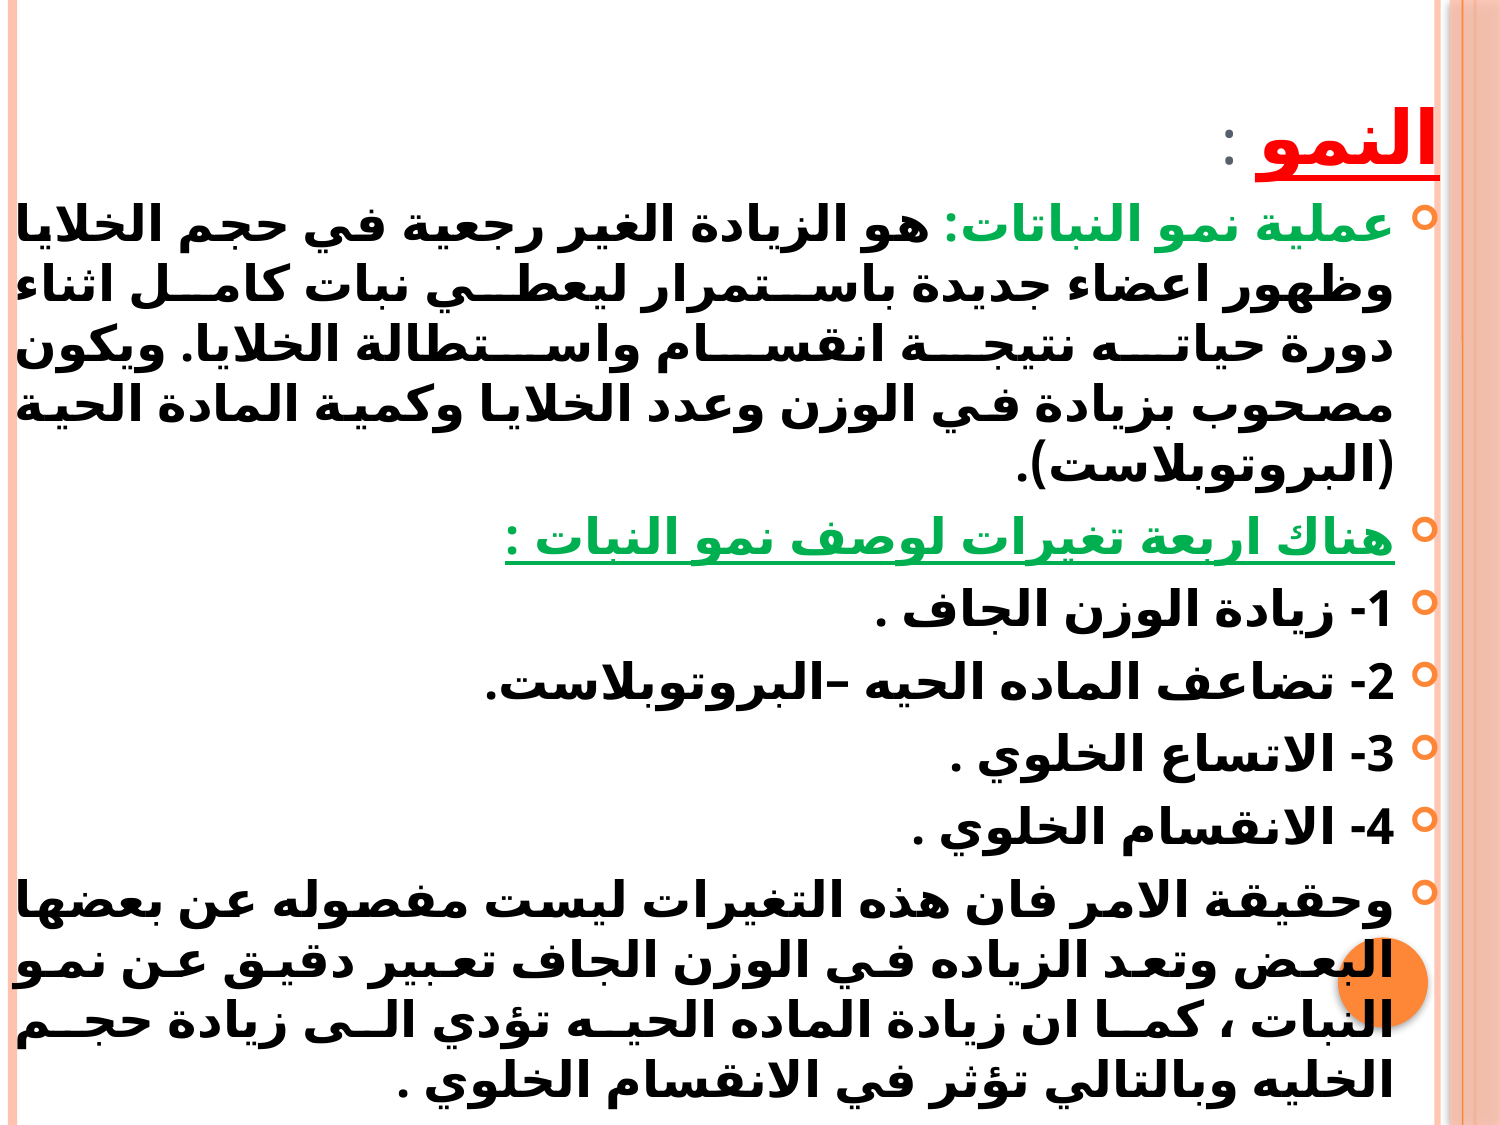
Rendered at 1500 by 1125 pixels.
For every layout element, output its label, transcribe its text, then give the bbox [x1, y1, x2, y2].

list عملية نمو النباتات: ھو الزیادة الغیر رجعیة في حجم الخلایا وظهور اعضاء جديدة باستمرار ليعطي نبات كامل اثناء دورة حياته نتیجة انقسام واستطالة الخلایا. ويكون مصحوب بزيادة في الوزن وعدد الخلايا وكمية المادة الحية (البروتوبلاست). هناك اربعة تغيرات لوصف نمو النبات : 1- زيادة الوزن الجاف . 2- تضاعف الماده الحيه –البروتوبلاست. 3- الاتساع الخلوي . 4- الانقسام الخلوي . وحقيقة الامر فان هذه التغيرات ليست مفصوله عن بعضها البعض وتعد الزياده في الوزن الجاف تعبير دقيق عن نمو النبات ، كما ان زيادة الماده الحيه تؤدي الى زيادة حجم الخليه وبالتالي تؤثر في الانقسام الخلوي . [0, 184, 1456, 984]
title النمو : [230, 0, 1456, 184]
